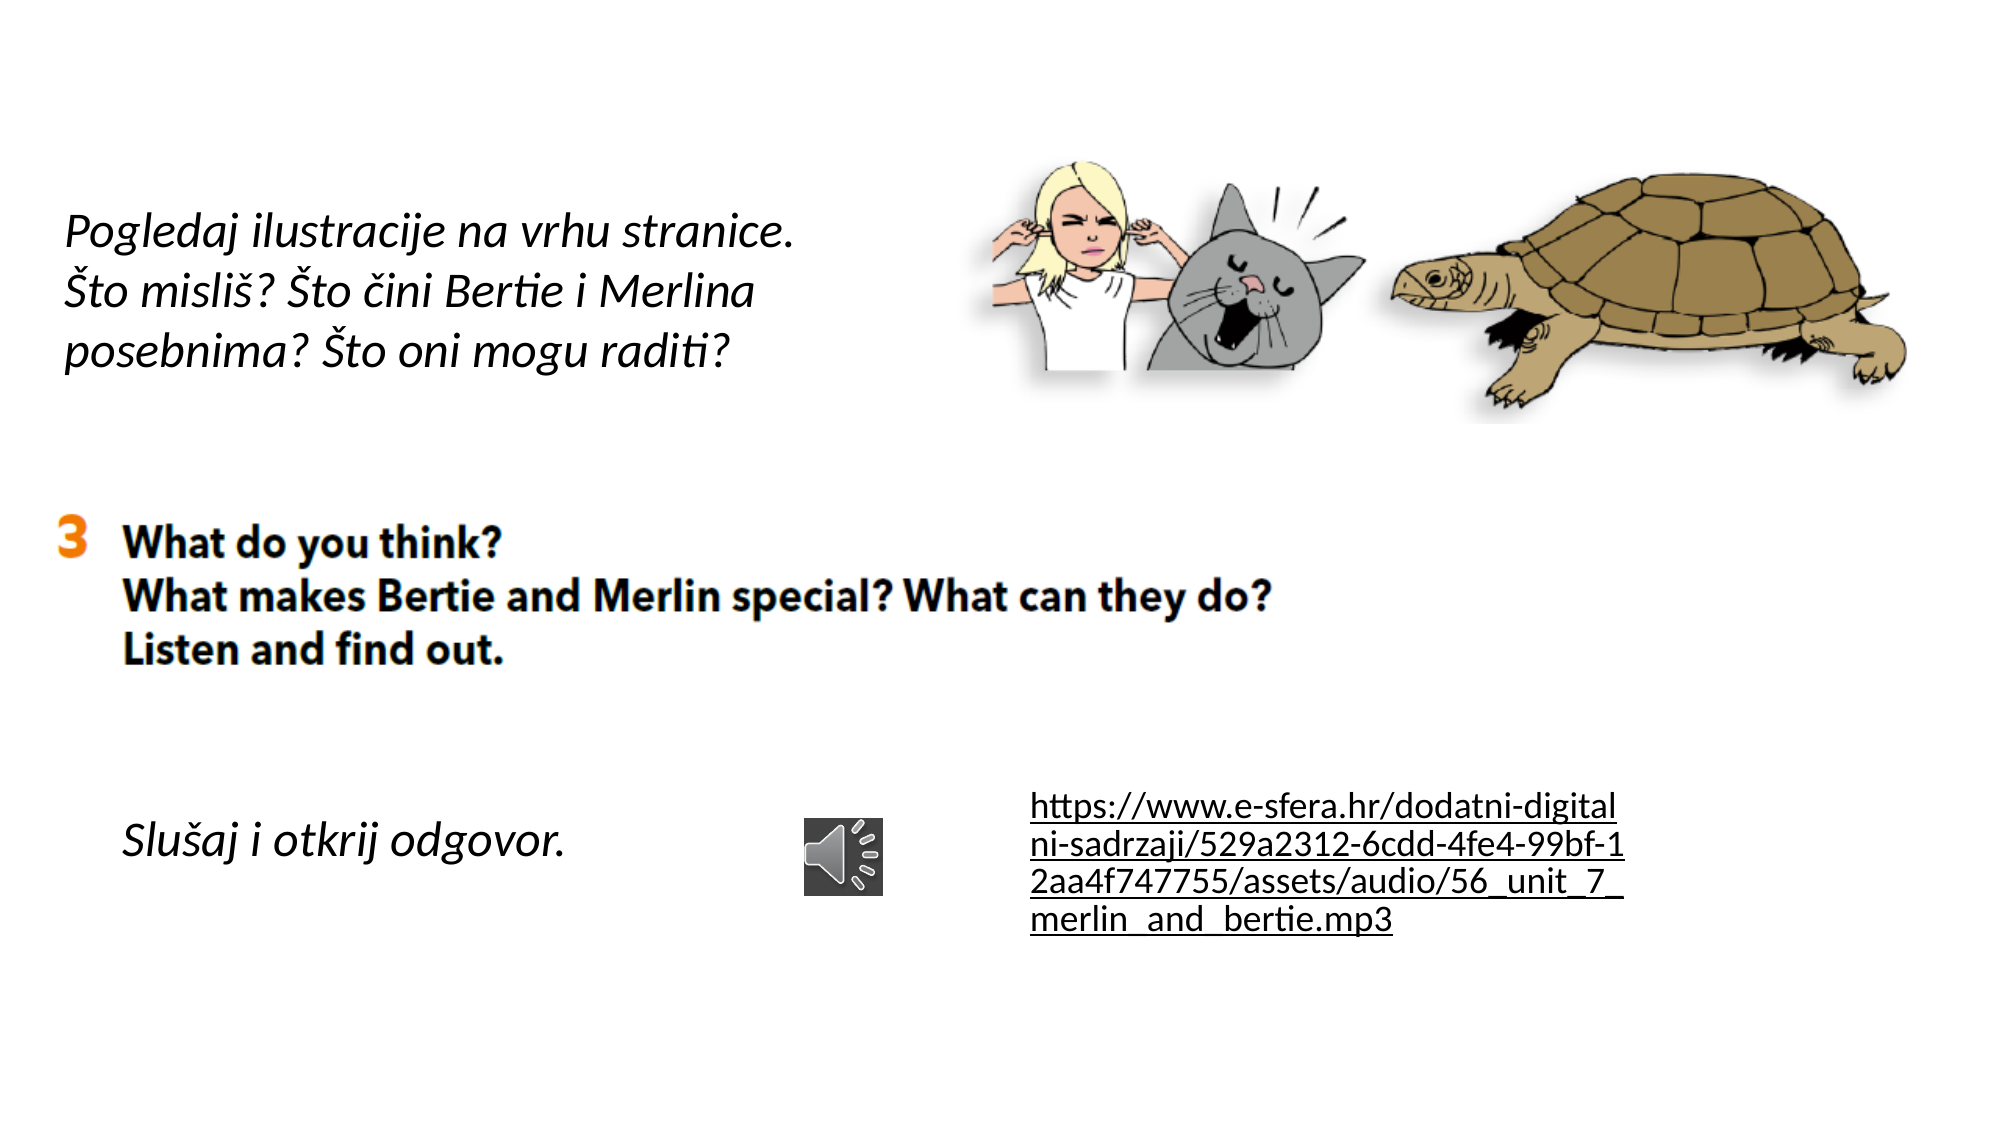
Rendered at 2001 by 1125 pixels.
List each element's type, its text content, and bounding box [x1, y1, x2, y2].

picture [803, 816, 884, 897]
picture [49, 494, 1291, 687]
text_box https://www.e-sfera.hr/dodatni-digitalni-sadrzaji/529a2312-6cdd-4fe4-99bf-12aa4f747755/assets/audio/56_unit_7_merlin_and_bertie.mp3 [1015, 774, 1645, 879]
text_box Slušaj i otkrij odgovor. [107, 799, 759, 874]
text_box Pogledaj ilustracije na vrhu stranice. Što misliš? Što čini Bertie i Merlina posebnima? Što oni mogu raditi? [49, 190, 884, 386]
picture [951, 154, 1968, 424]
